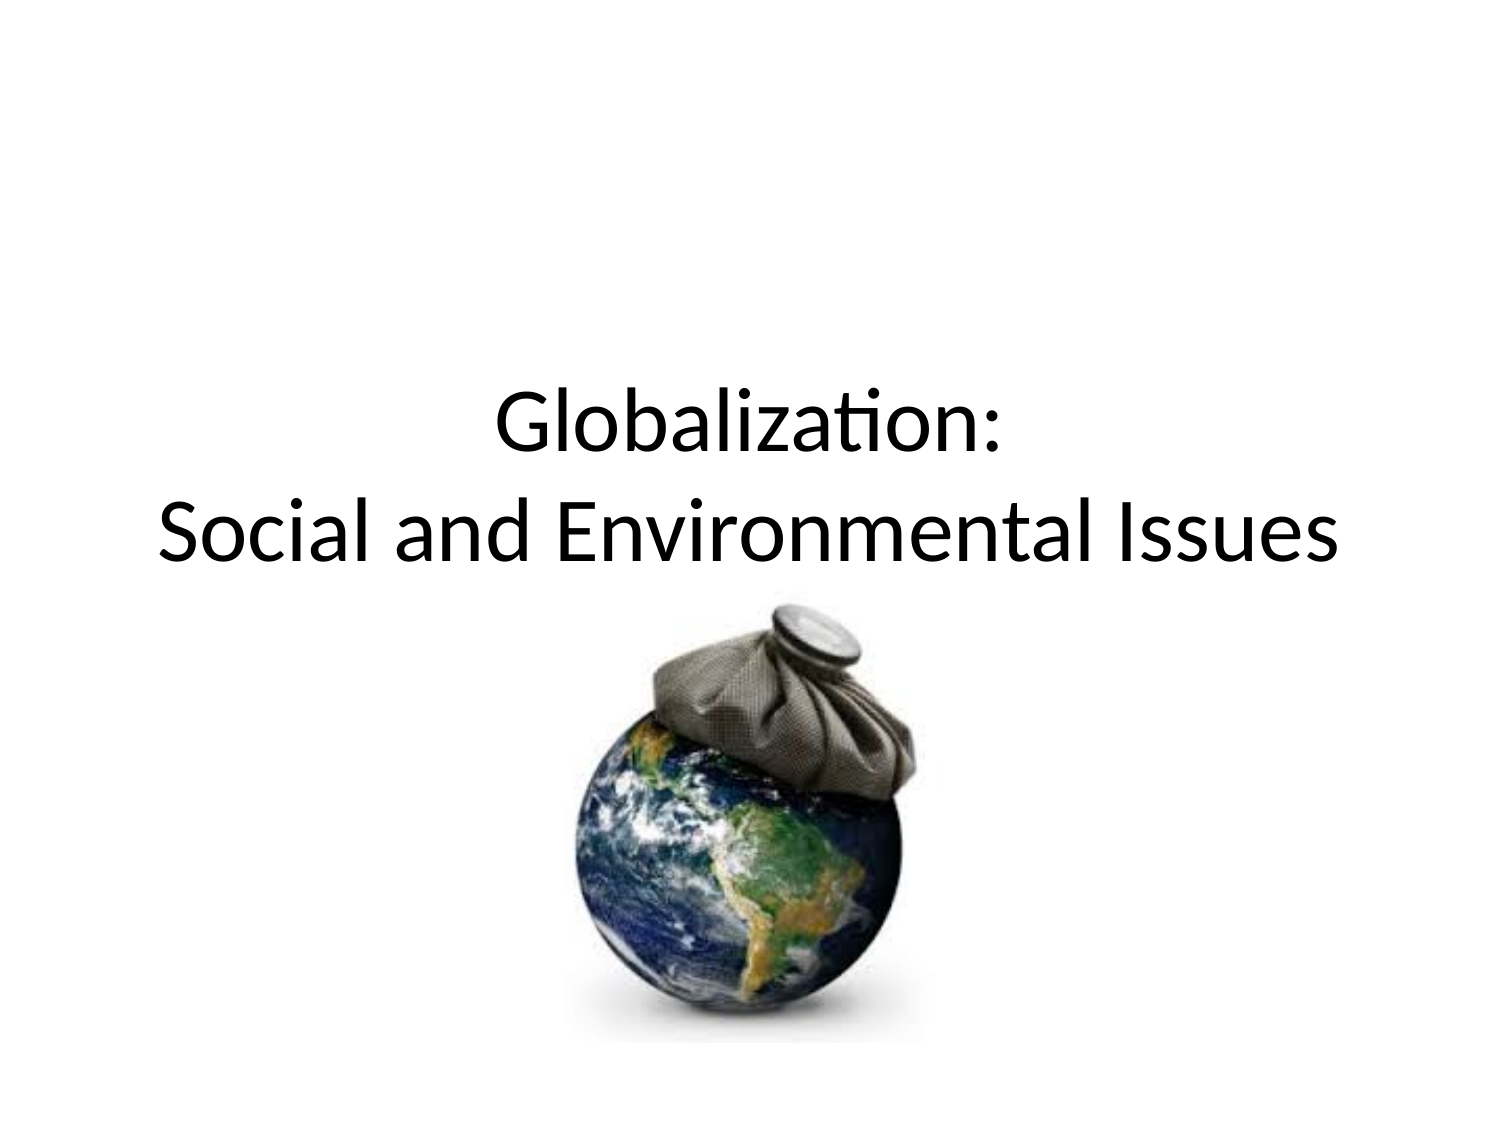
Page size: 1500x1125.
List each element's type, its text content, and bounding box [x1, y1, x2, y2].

picture [541, 590, 959, 1043]
title Globalization: Social and Environmental Issues [112, 349, 1388, 591]
